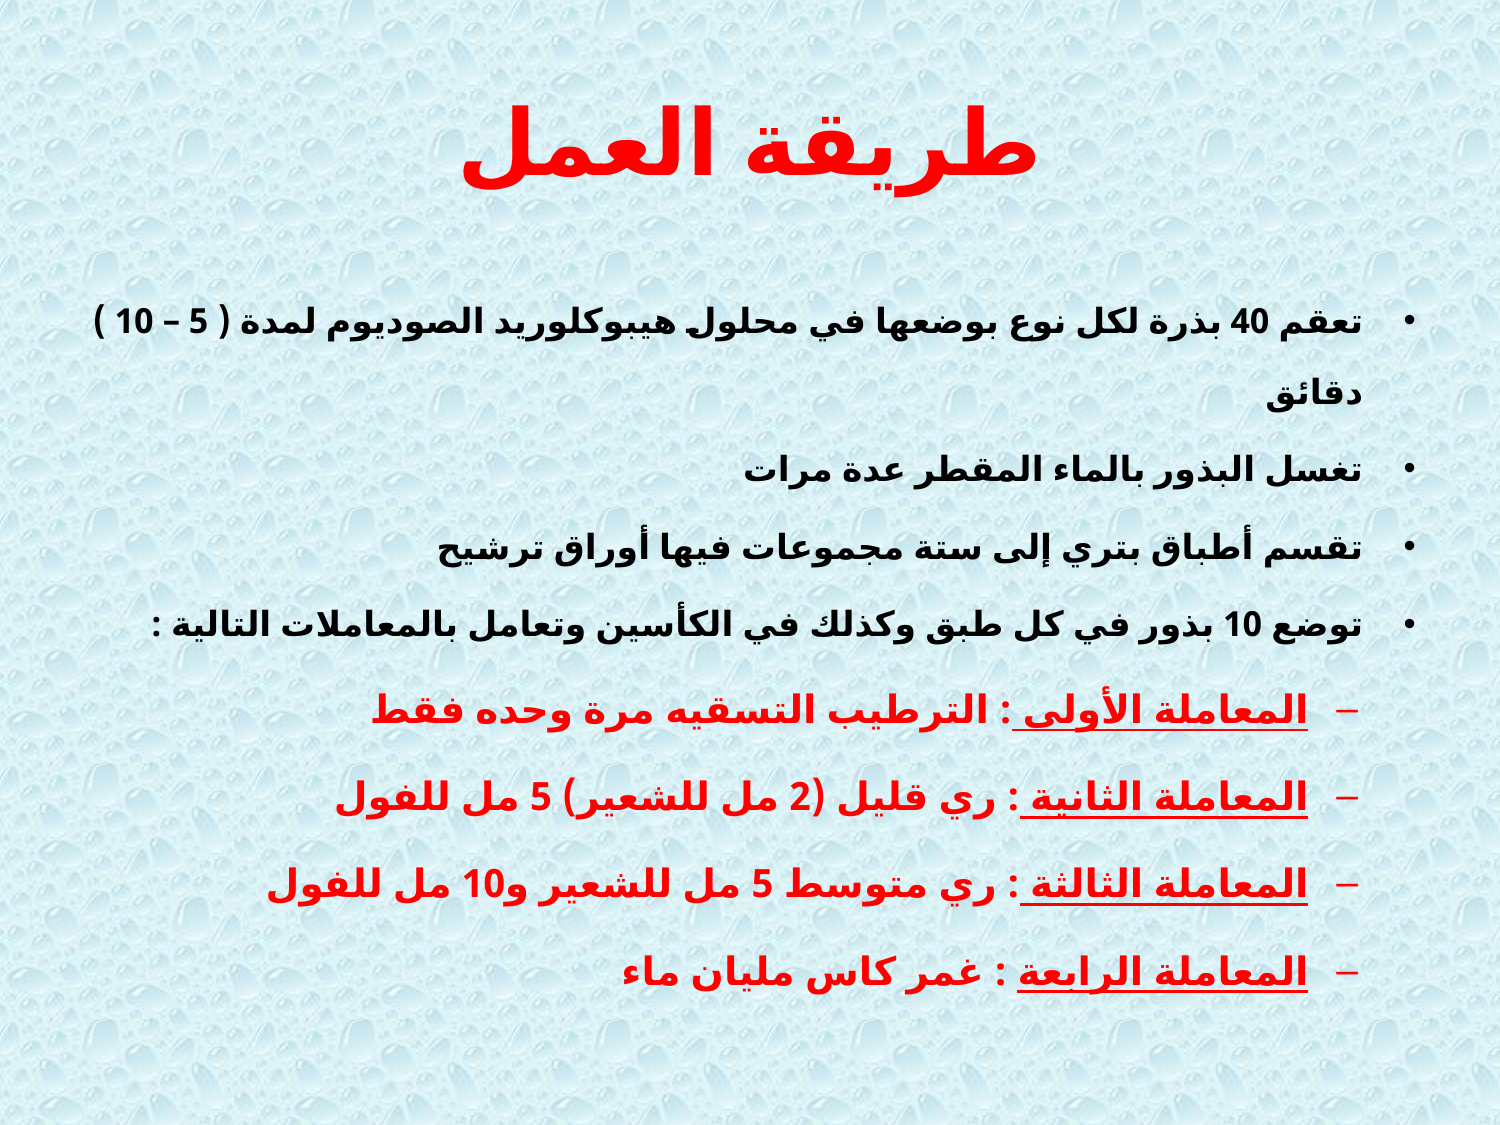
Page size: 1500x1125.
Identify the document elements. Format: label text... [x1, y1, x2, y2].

title طريقة العمل [75, 45, 1425, 233]
list تعقم 40 بذرة لكل نوع بوضعها في محلول هيبوكلوريد الصوديوم لمدة ( 5 – 10 ) دقائق تغسل البذور بالماء المقطر عدة مرات تقسم أطباق بتري إلى ستة مجموعات فيها أوراق ترشيح توضع 10 بذور في كل طبق وكذلك في الكأسين وتعامل بالمعاملات التالية : المعاملة الأولى : الترطيب التسقيه مرة وحده فقط المعاملة الثانية : ري قليل (2 مل للشعير) 5 مل للفول المعاملة الثالثة : ري متوسط 5 مل للشعير و10 مل للفول المعاملة الرابعة : غمر كاس مليان ماء [75, 262, 1425, 1005]
